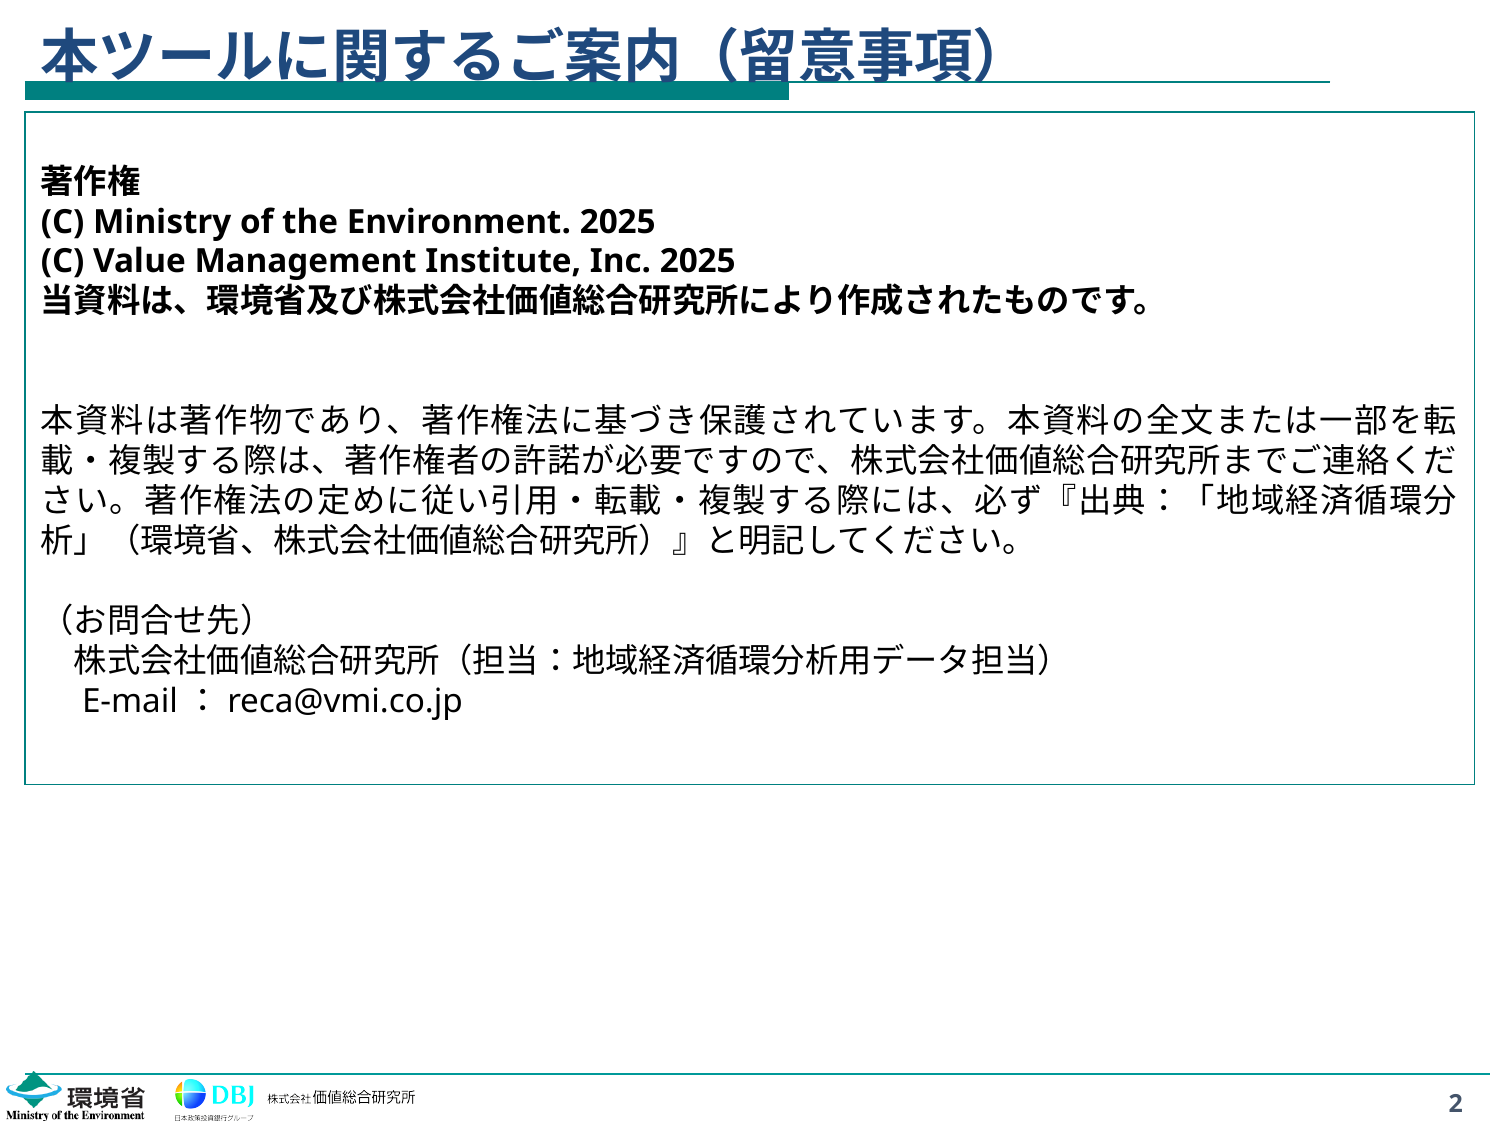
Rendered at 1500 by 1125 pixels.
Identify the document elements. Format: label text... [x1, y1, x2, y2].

picture [171, 1075, 419, 1125]
slide_number 2 [1411, 1079, 1500, 1122]
picture [2, 1071, 148, 1125]
text_box 本ツールに関するご案内（留意事項） [25, 0, 1476, 97]
text_box 著作権 (C) Ministry of the Environment. 2025 (C) Value Management Institute, Inc. 2025 当資料は、環境省及び株式会社価値総合研究所により作成されたものです。 本資料は著作物であり、著作権法に基づき保護されています。本資料の全文または一部を転載・複製する際は、著作権者の許諾が必要ですので、株式会社価値総合研究所までご連絡ください。著作権法の定めに従い引用・転載・複製する際には、必ず『出典：「地域経済循環分析」（環境省、株式会社価値総合研究所）』と明記してください。 （お問合せ先） 株式会社価値総合研究所（担当：地域経済循環分析用データ担当） E-mail：reca@vmi.co.jp [25, 112, 1475, 785]
